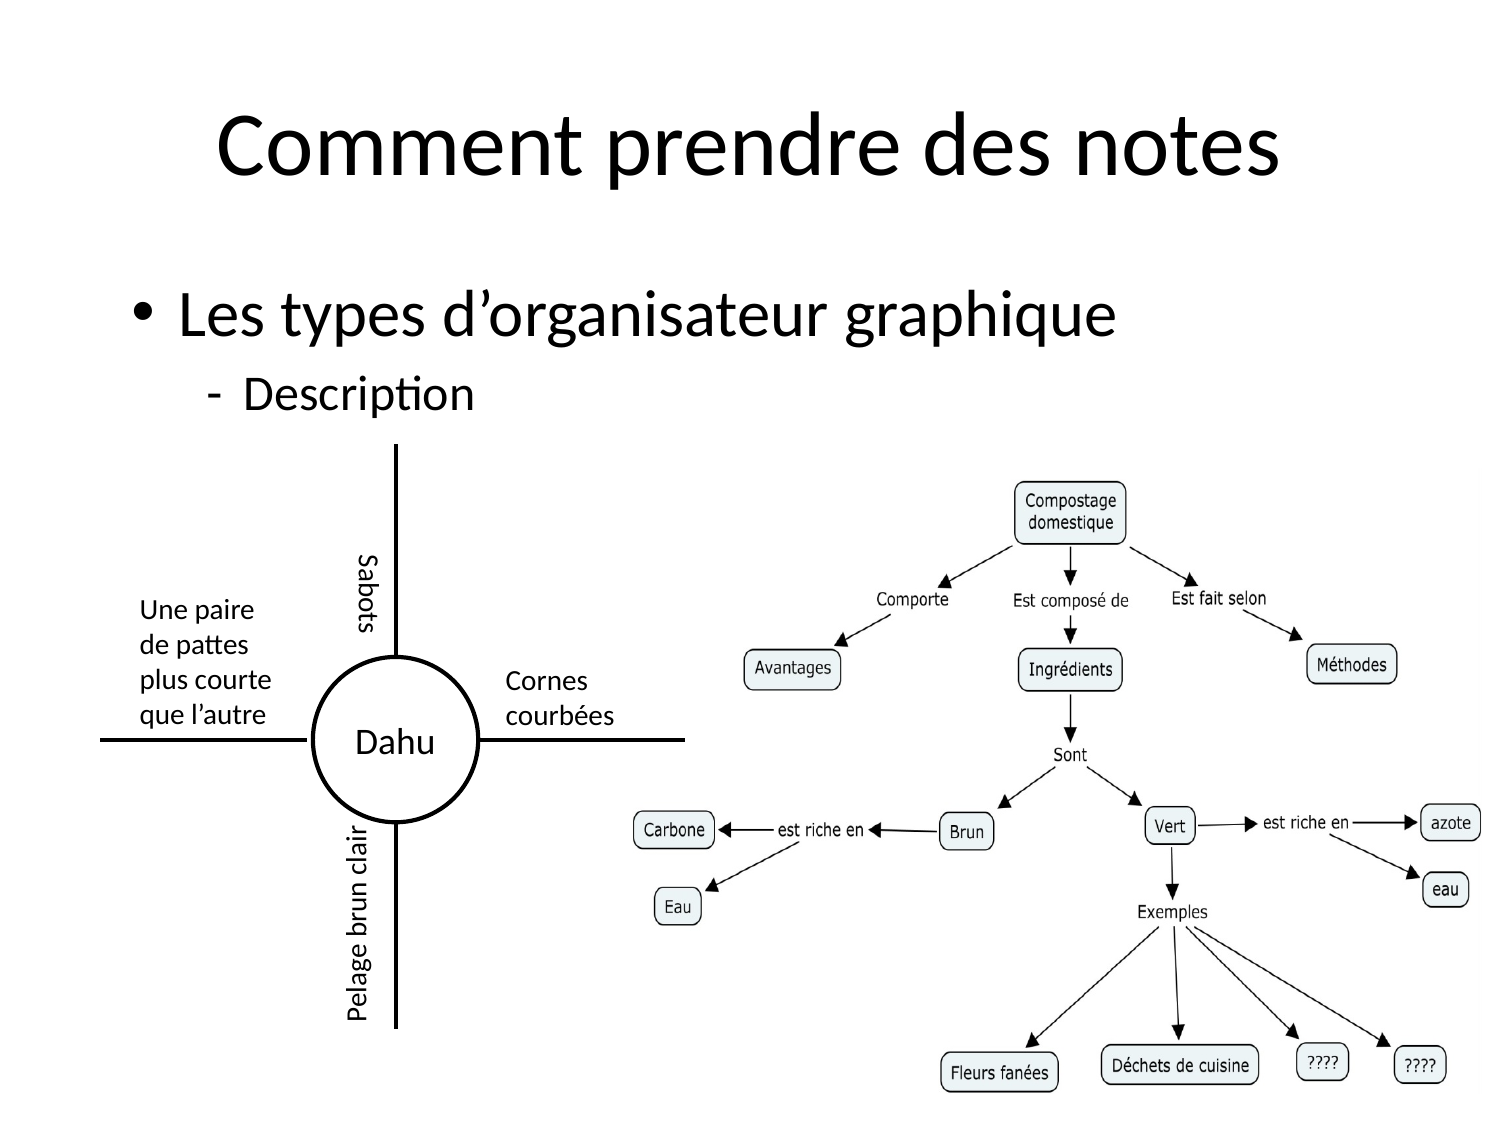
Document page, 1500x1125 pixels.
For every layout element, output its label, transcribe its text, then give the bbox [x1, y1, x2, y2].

list Les types d’organisateur graphique Description [41, 262, 1459, 1083]
title Comment prendre des notes [75, 45, 1425, 233]
picture [631, 467, 1482, 1095]
